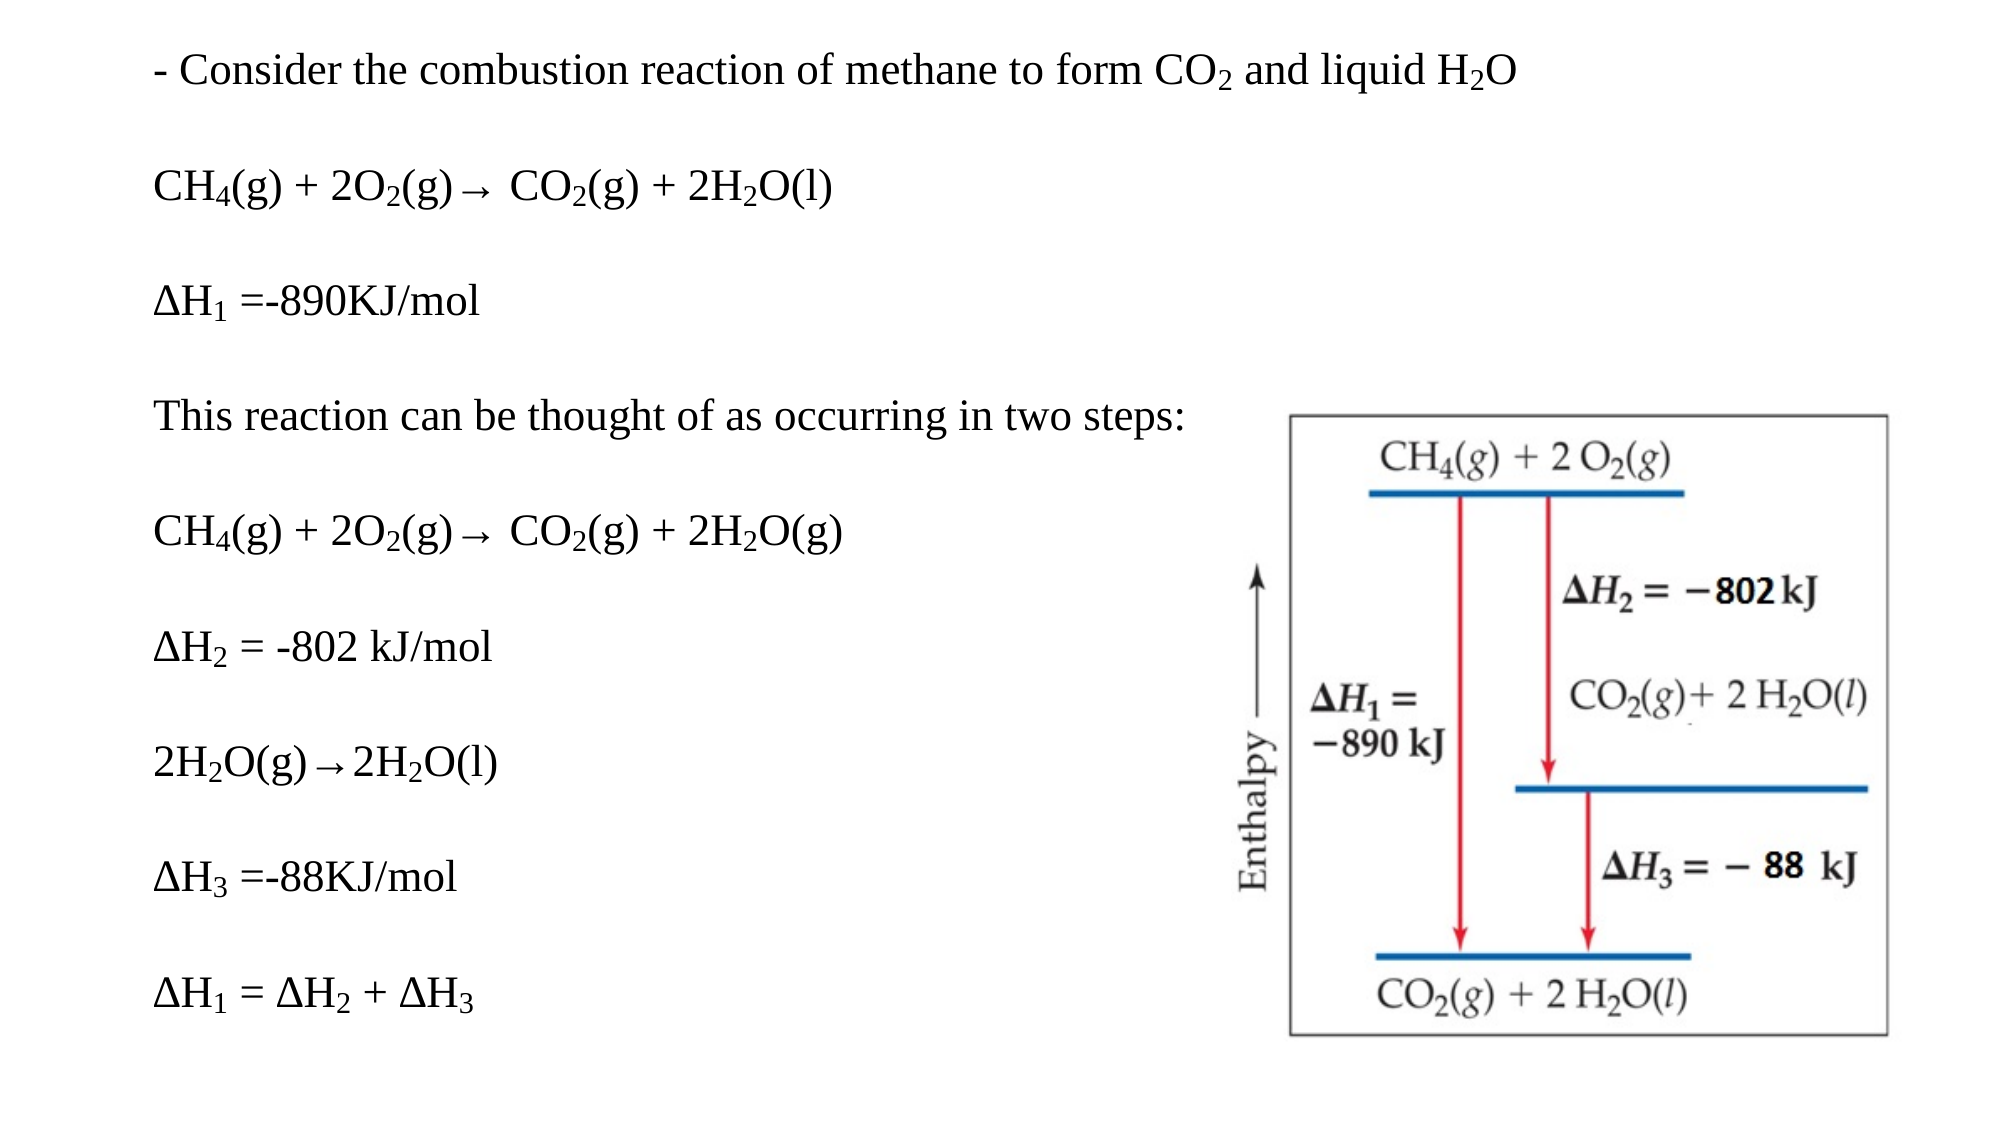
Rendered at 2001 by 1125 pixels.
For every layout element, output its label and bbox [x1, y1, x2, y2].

picture [152, 43, 1920, 1082]
